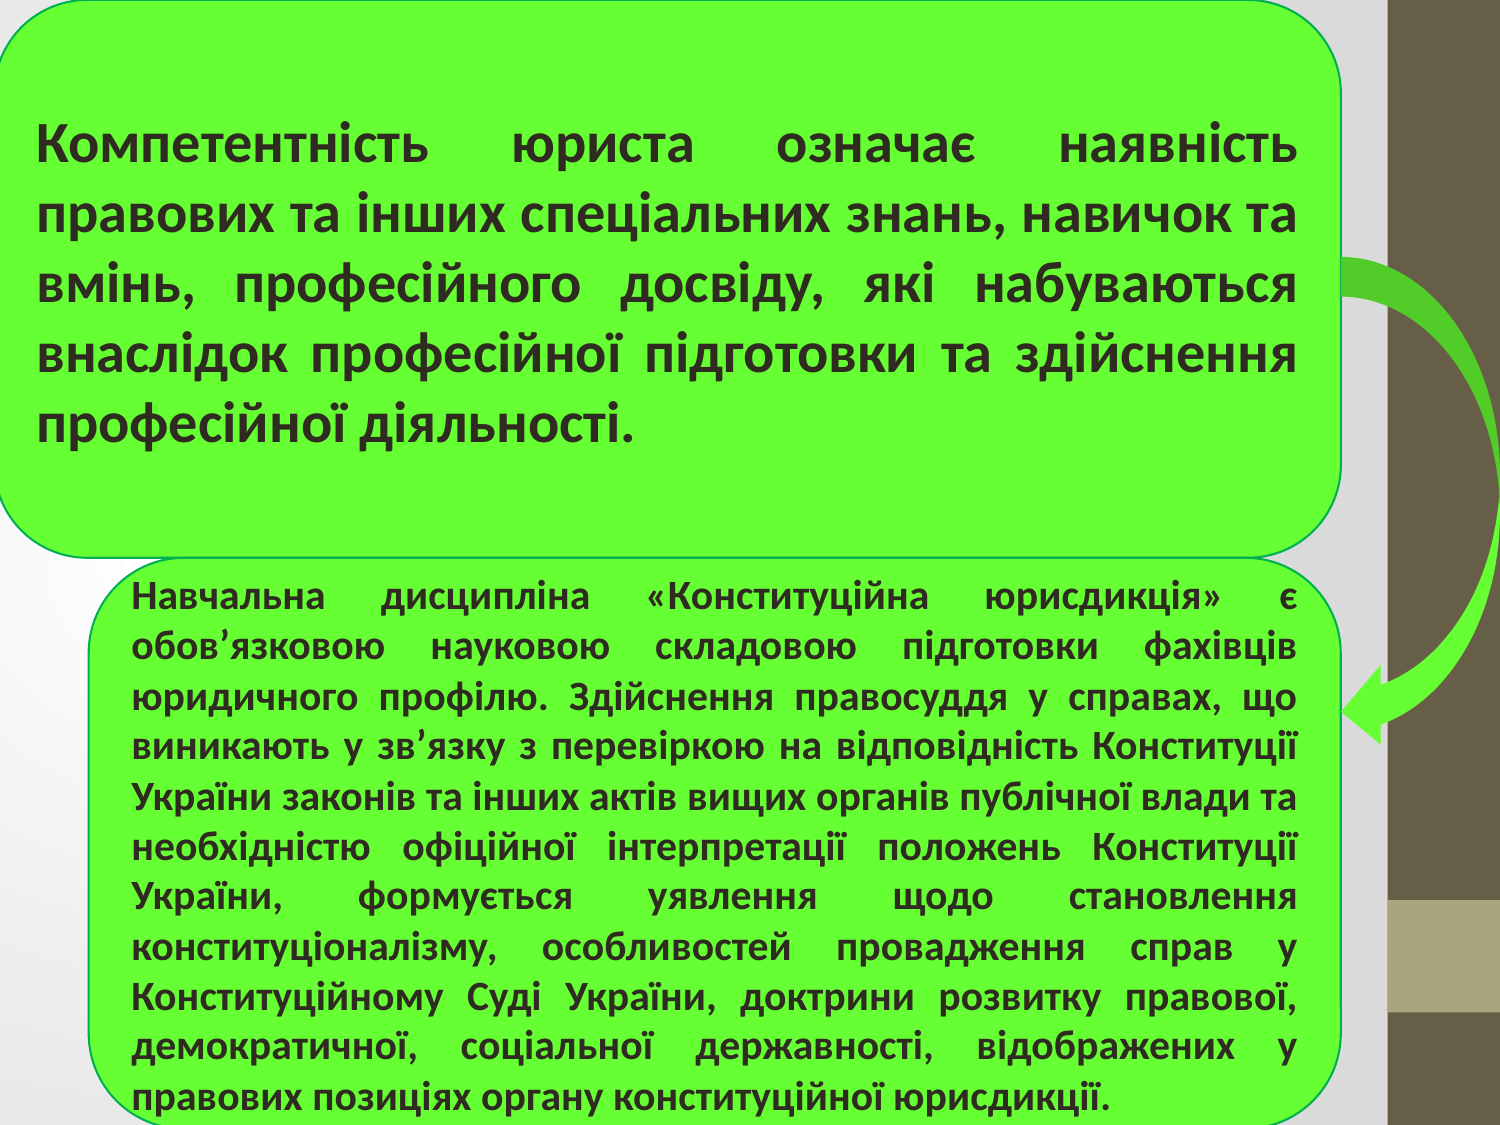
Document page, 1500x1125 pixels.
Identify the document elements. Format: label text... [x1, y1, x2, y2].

text_box Навчальна дисципліна «Конституційна юрисдикція» є обов’язковою науковою складовою підготовки фахівців юридичного профілю. Здійснення правосуддя у справах, що виникають у зв’язку з перевіркою на відповідність Конституції України законів та інших актів вищих органів публічної влади та необхідністю офіційної інтерпретації положень Конституції України, формується уявлення щодо становлення конституціоналізму, особливостей провадження справ у Конституційному Суді України, доктрини розвитку правової, демократичної, соціальної державності, відображених у правових позиціях органу конституційної юрисдикції. [87, 556, 1342, 1125]
text_box [1338, 254, 1500, 747]
text_box Компетентність юриста означає наявність правових та інших спеціальних знань, навичок та вмінь, професійного досвіду, які набуваються внаслідок професійної підготовки та здійснення професійної діяльності. [0, 0, 1342, 559]
